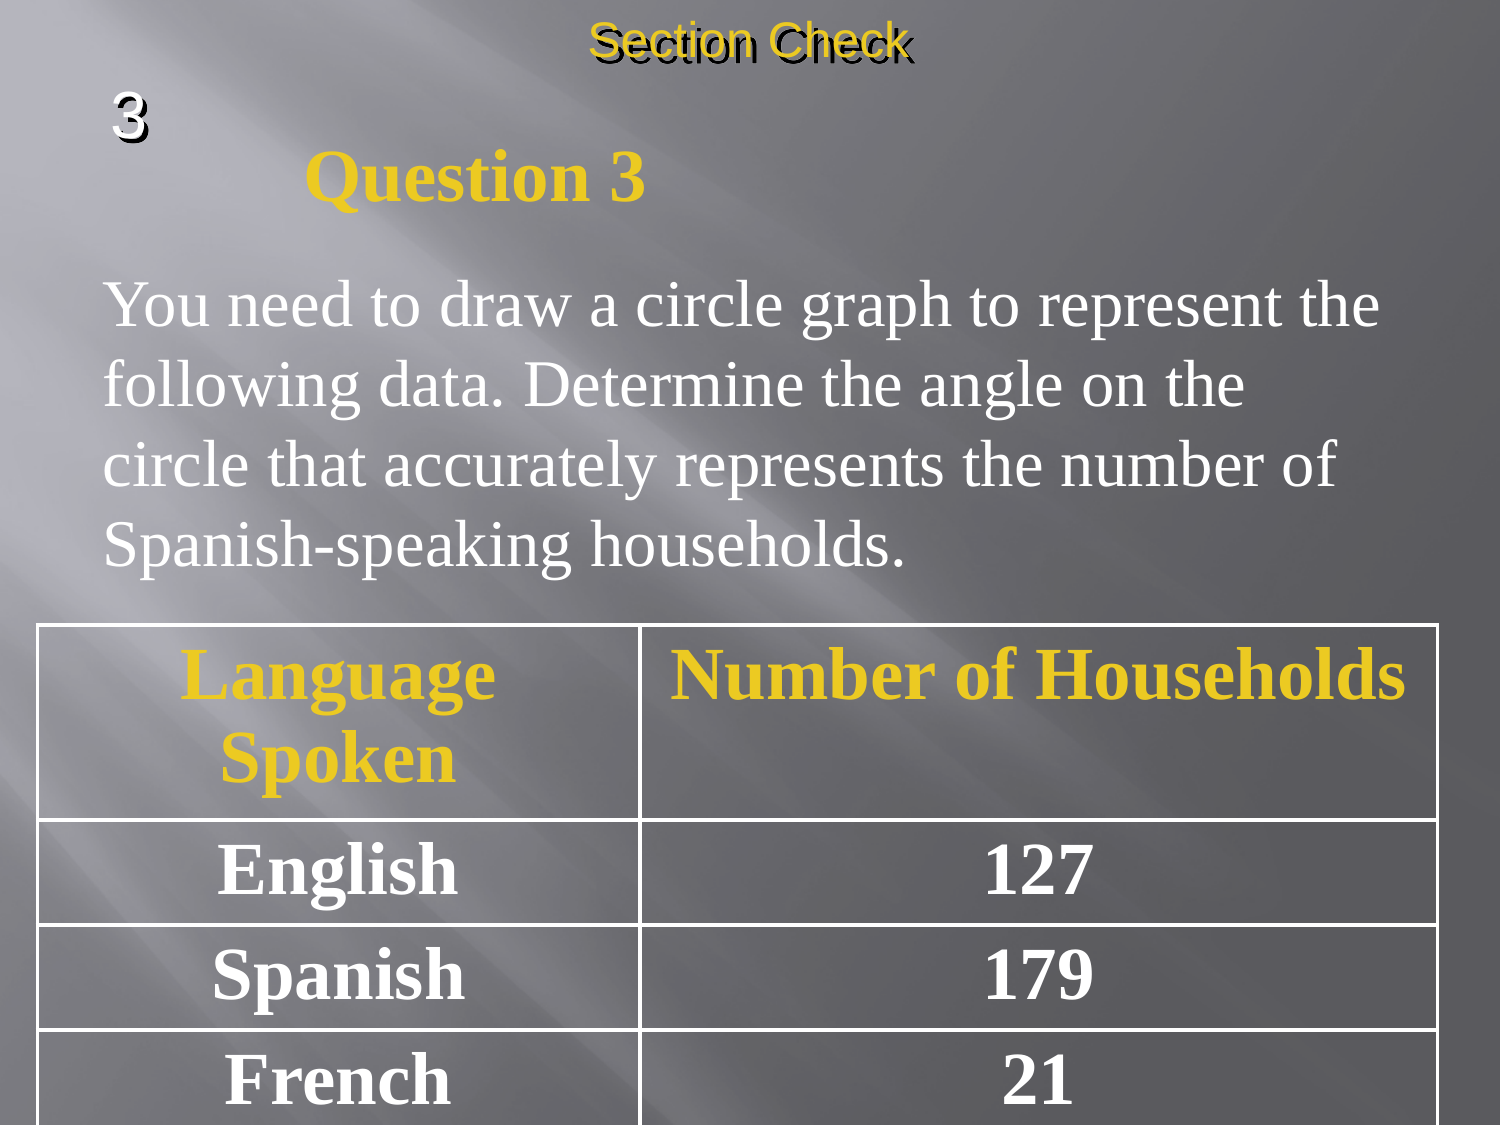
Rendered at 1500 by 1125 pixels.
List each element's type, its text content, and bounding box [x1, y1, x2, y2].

table_cell 127 [642, 822, 1436, 923]
table_header Number of Households [642, 627, 1436, 818]
text_box You need to draw a circle graph to represent the following data. Determine the angle on the circle that accurately represents the number of Spanish-speaking households. [87, 252, 1425, 588]
text_box 3 [95, 64, 163, 160]
table_header Language Spoken [39, 627, 638, 818]
table_cell English [39, 822, 638, 923]
table_cell 21 [642, 1032, 1436, 1125]
table_cell French [39, 1032, 638, 1125]
table_cell Spanish [39, 927, 638, 1028]
table_cell 179 [642, 927, 1436, 1028]
text_box Question 3 [288, 128, 663, 225]
text_box Section Check [572, 0, 925, 75]
